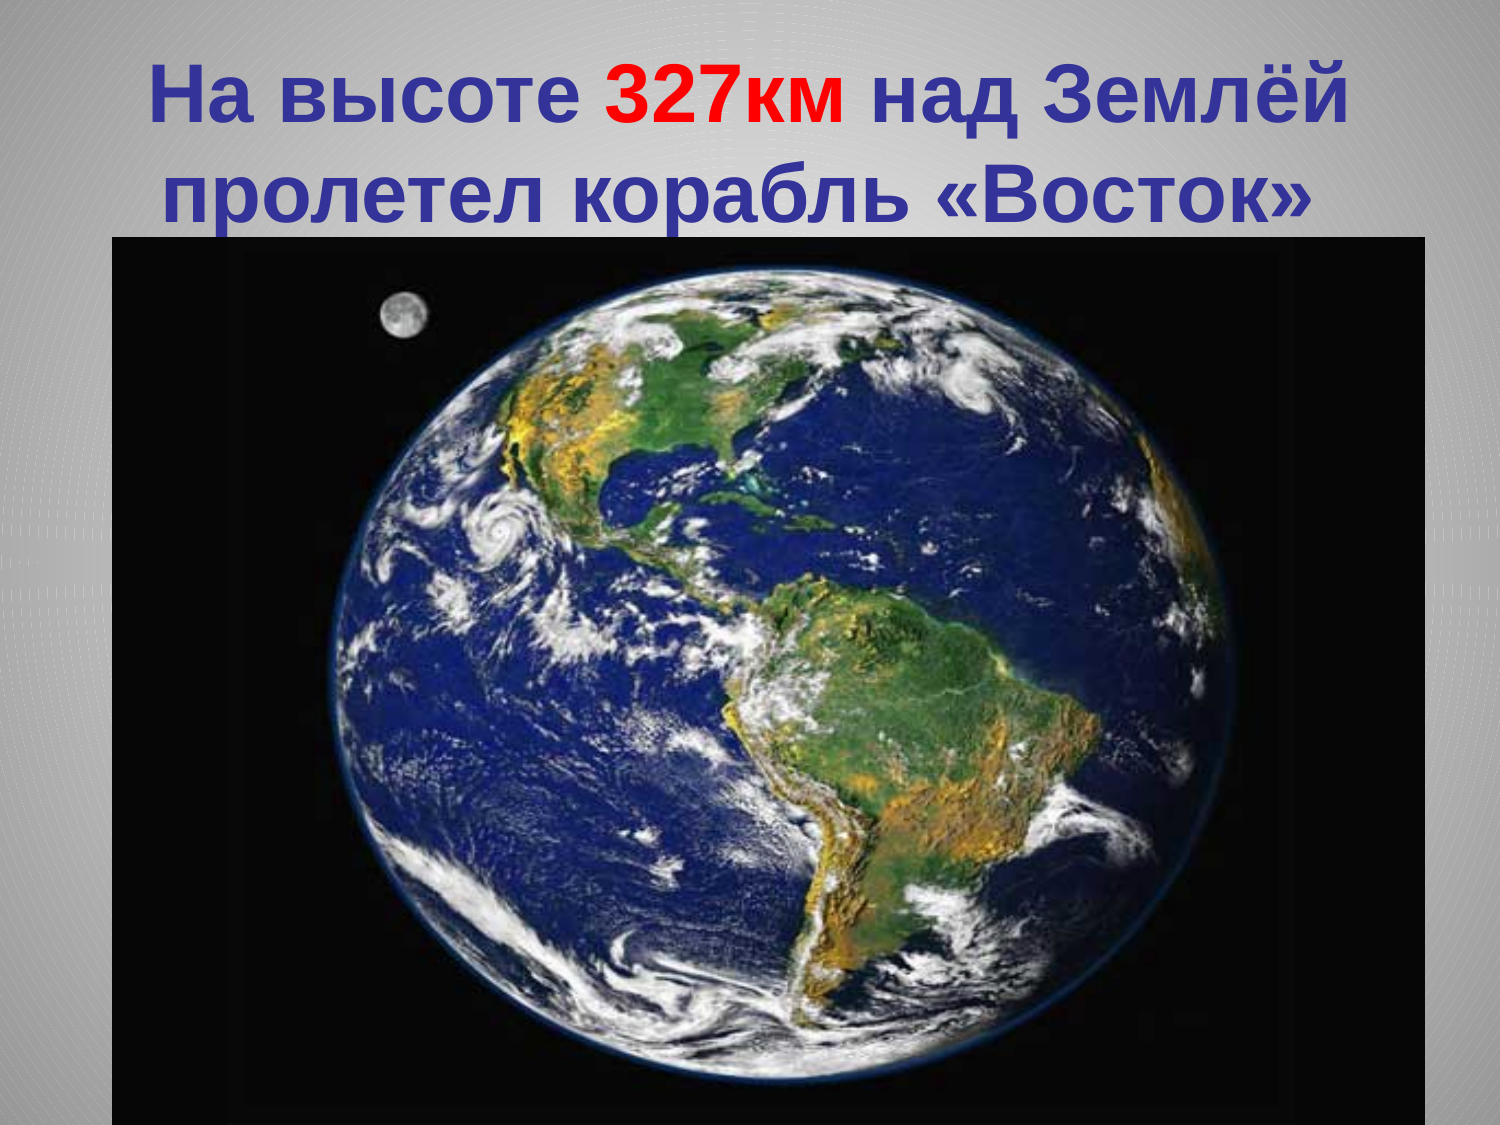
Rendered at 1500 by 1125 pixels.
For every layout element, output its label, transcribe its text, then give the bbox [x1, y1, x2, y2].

title На высоте 327км над Землёй пролетел корабль «Восток» [74, 44, 1426, 233]
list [112, 237, 1426, 1125]
